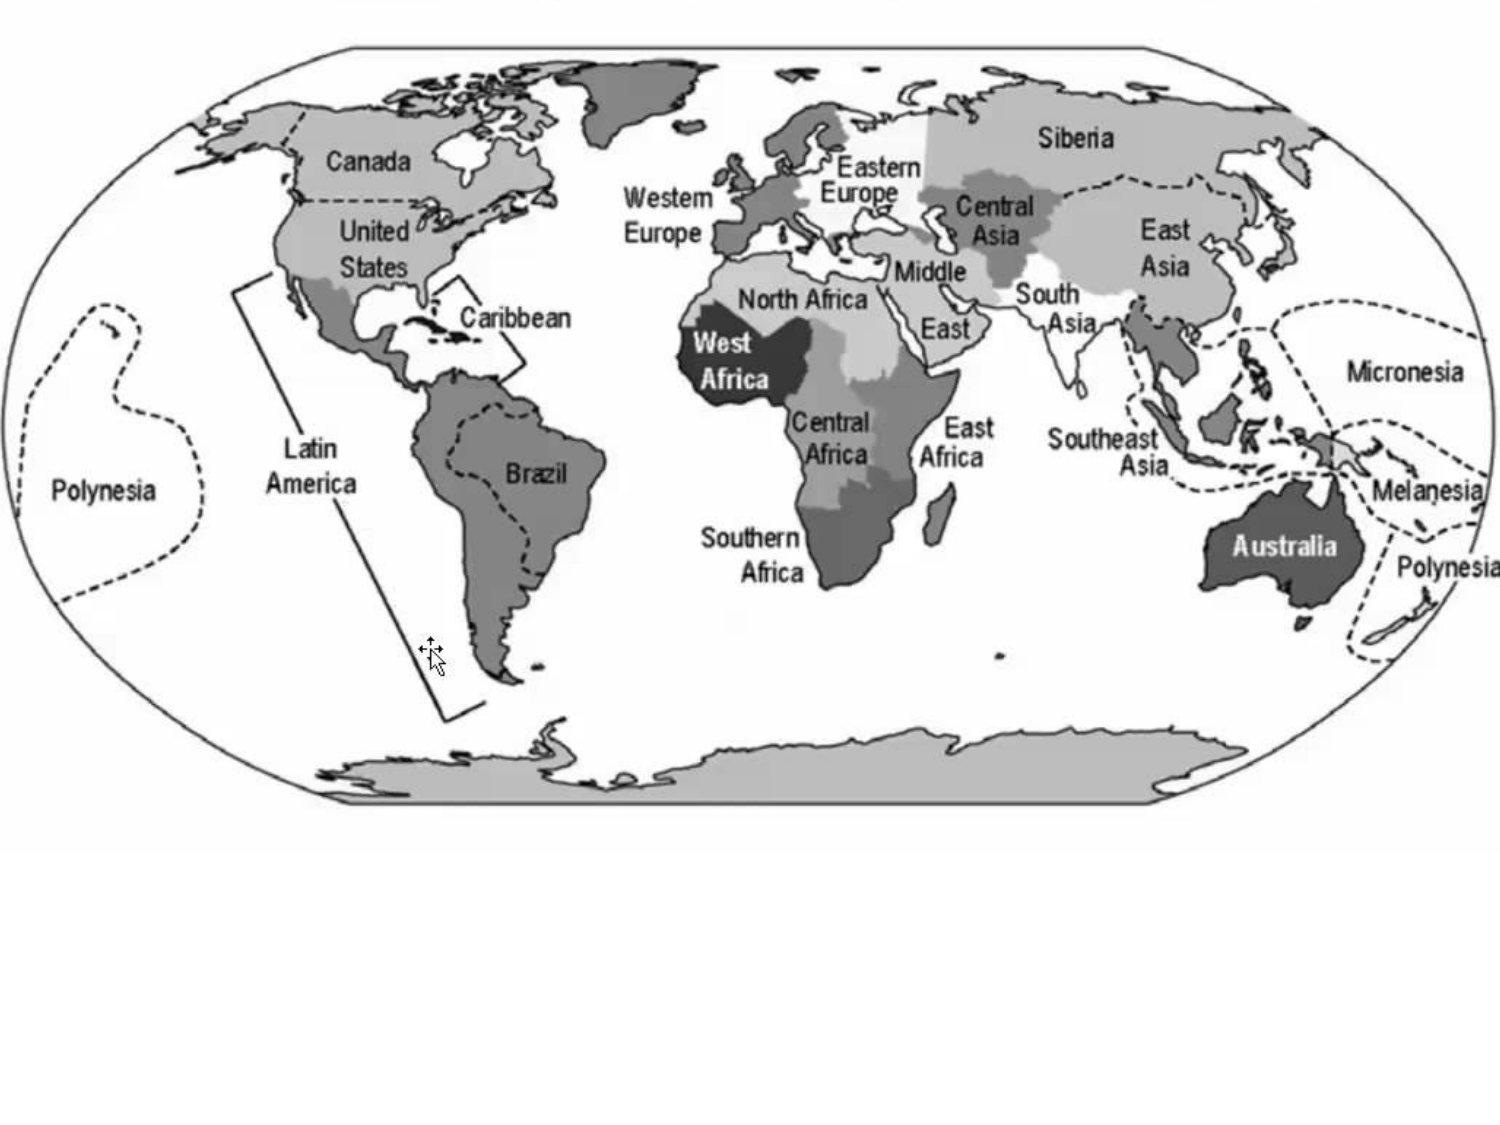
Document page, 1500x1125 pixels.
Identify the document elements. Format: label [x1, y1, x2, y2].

picture [0, 0, 1500, 853]
